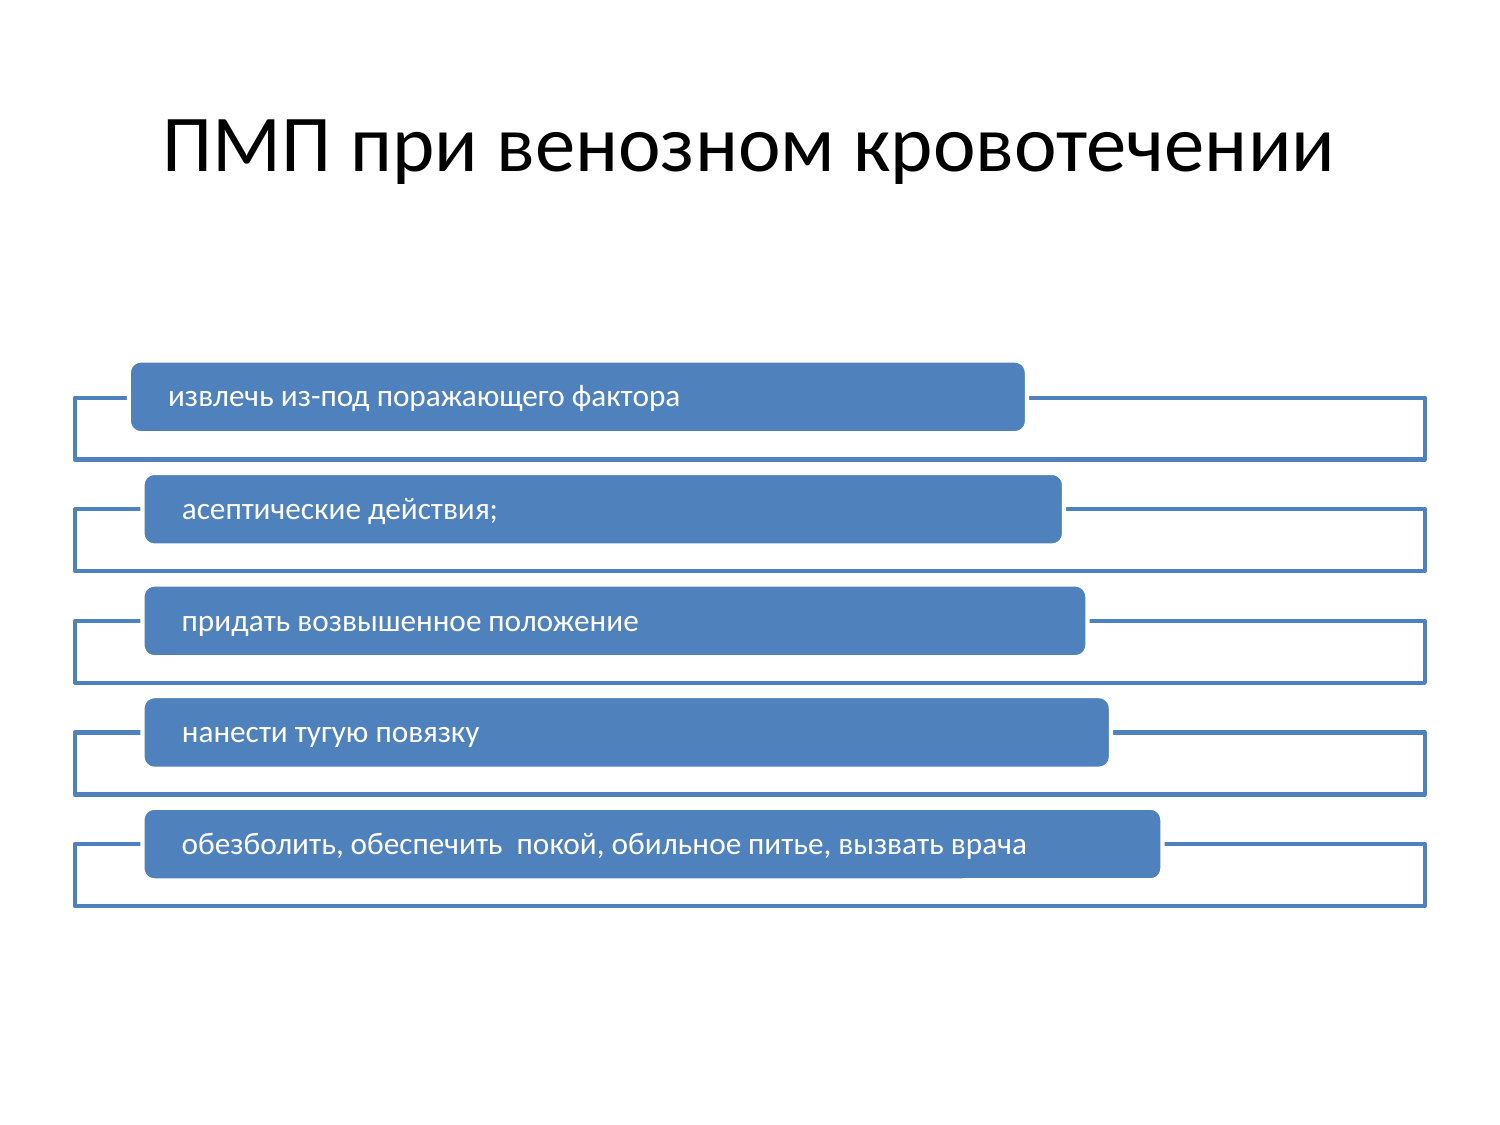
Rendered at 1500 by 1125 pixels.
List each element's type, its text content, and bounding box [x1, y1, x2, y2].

title ПМП при венозном кровотечении [75, 45, 1425, 233]
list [74, 262, 1426, 1006]
